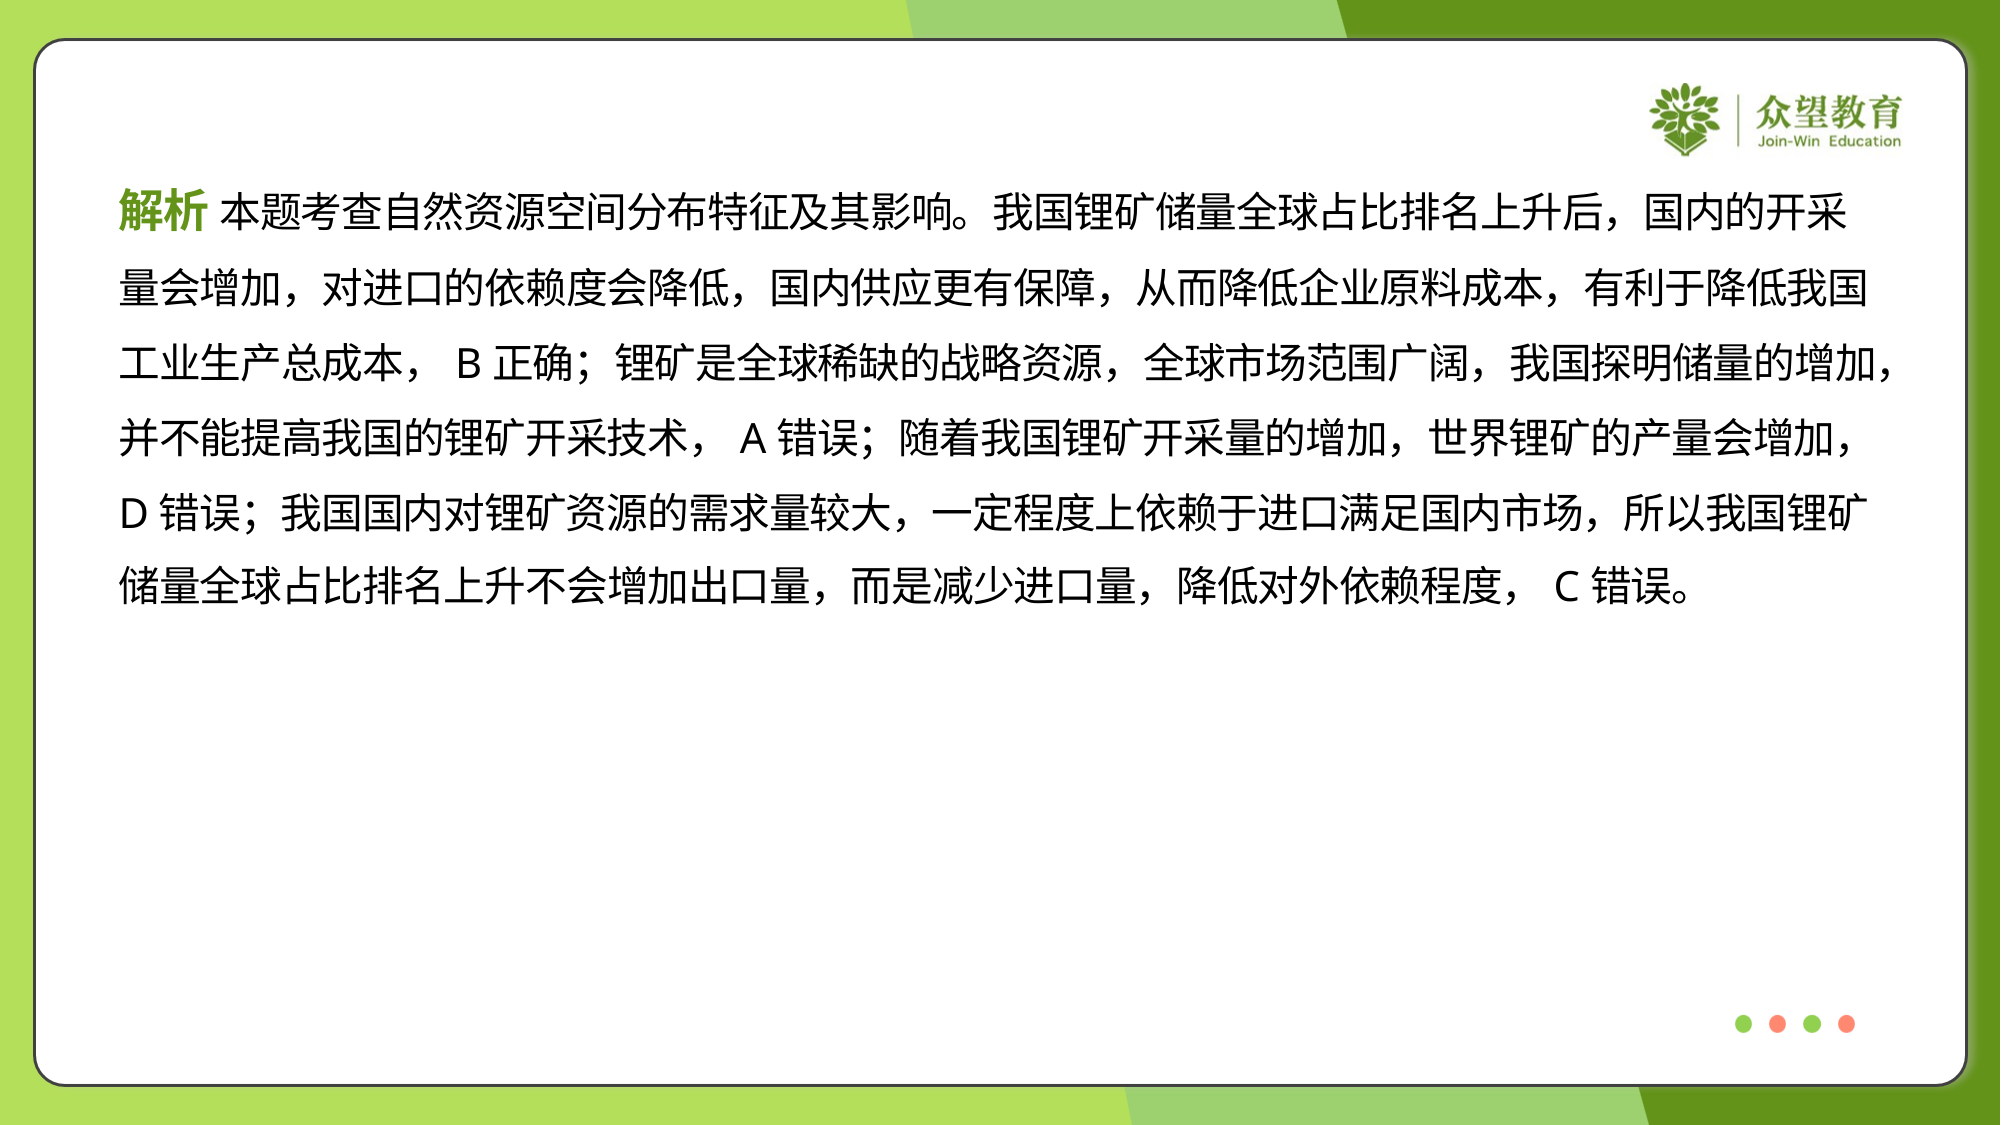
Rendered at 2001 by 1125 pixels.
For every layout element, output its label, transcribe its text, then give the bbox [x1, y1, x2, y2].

text_box 解析 本题考查自然资源空间分布特征及其影响。我国锂矿储量全球占比排名上升后，国内的开采 量会增加，对进口的依赖度会降低，国内供应更有保障，从而降低企业原料成本，有利于降低我国 工业生产总成本，B正确；锂矿是全球稀缺的战略资源，全球市场范围广阔，我国探明储量的增加， 并不能提高我国的锂矿开采技术，A错误；随着我国锂矿开采量的增加，世界锂矿的产量会增加， D错误；我国国内对锂矿资源的需求量较大，一定程度上依赖于进口满足国内市场，所以我国锂矿 储量全球占比排名上升不会增加出口量，而是减少进口量，降低对外依赖程度，C错误。 [118, 159, 1883, 602]
picture [0, 0, 2000, 1125]
